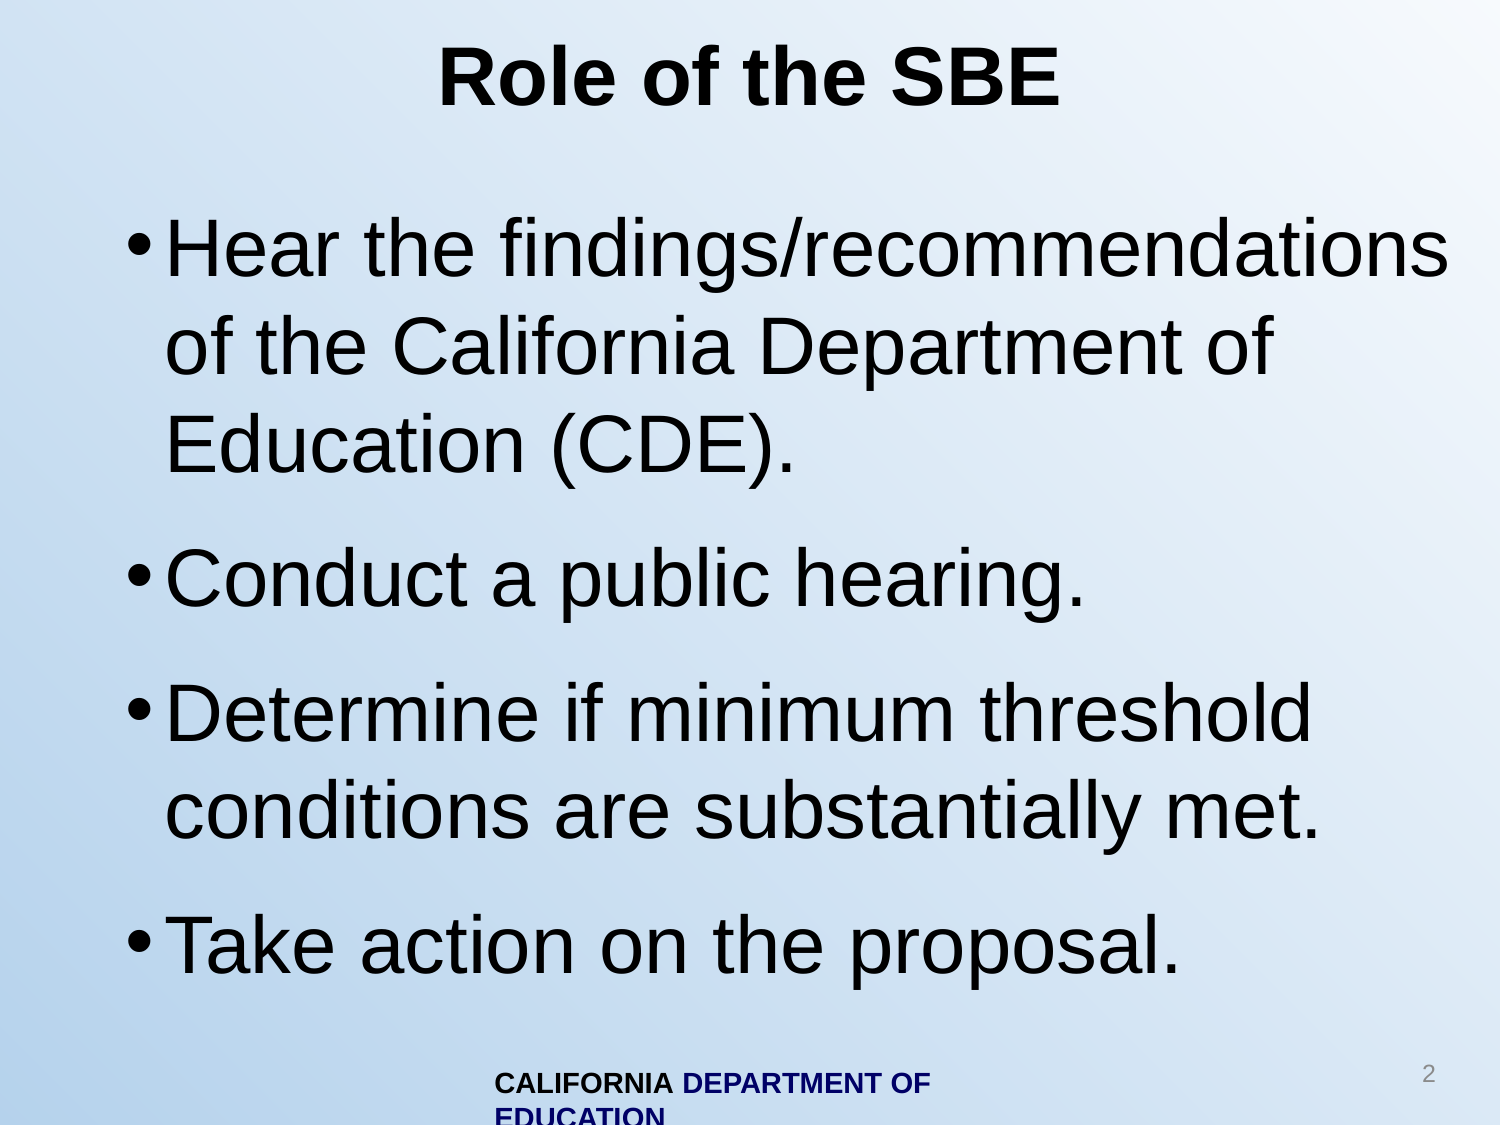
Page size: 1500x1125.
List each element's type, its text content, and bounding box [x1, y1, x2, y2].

title Role of the SBE [0, 0, 1500, 157]
slide_number 2 [1113, 1042, 1451, 1103]
list Hear the findings/recommendations of the California Department of Education (CDE). Conduct a public hearing. Determine if minimum threshold conditions are substantially met. Take action on the proposal. [110, 187, 1478, 1013]
